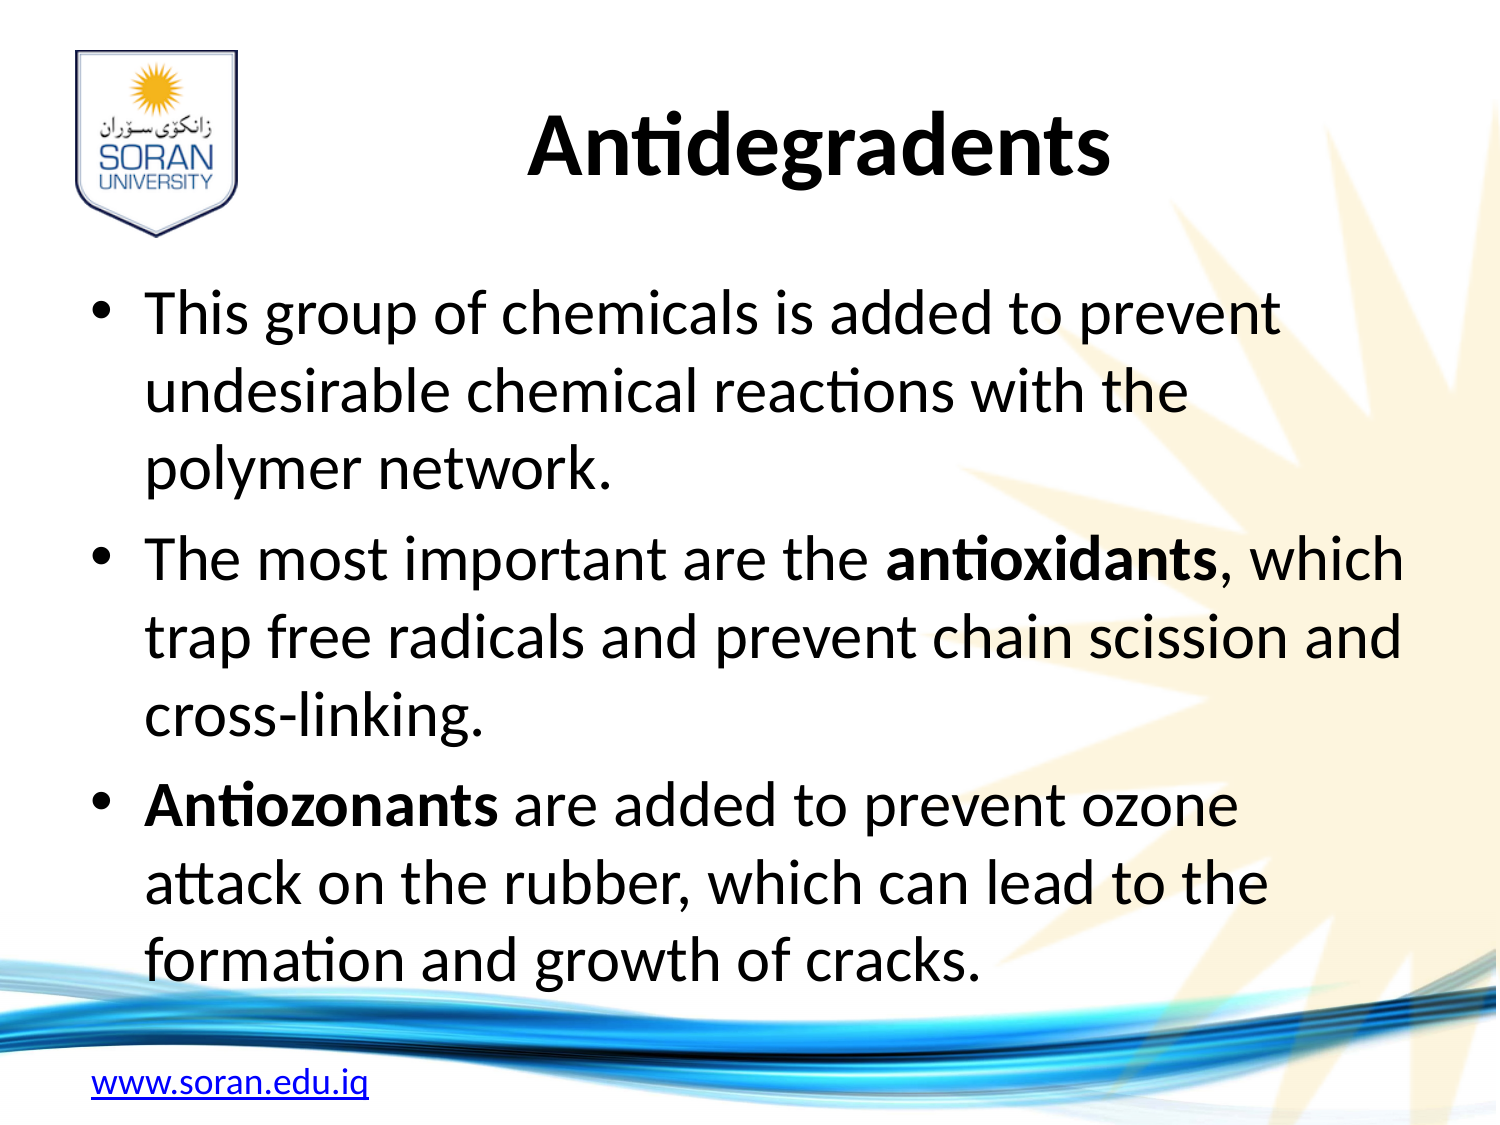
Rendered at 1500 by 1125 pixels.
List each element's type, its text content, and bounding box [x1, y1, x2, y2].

picture [75, 233, 238, 238]
list This group of chemicals is added to prevent undesirable chemical reactions with the polymer network. The most important are the antioxidants, which trap free radicals and prevent chain scission and cross-linking. Antiozonants are added to prevent ozone attack on the rubber, which can lead to the formation and growth of cracks. [75, 262, 1425, 1005]
picture [0, 99, 1500, 1125]
title Antidegradents [75, 45, 1425, 233]
